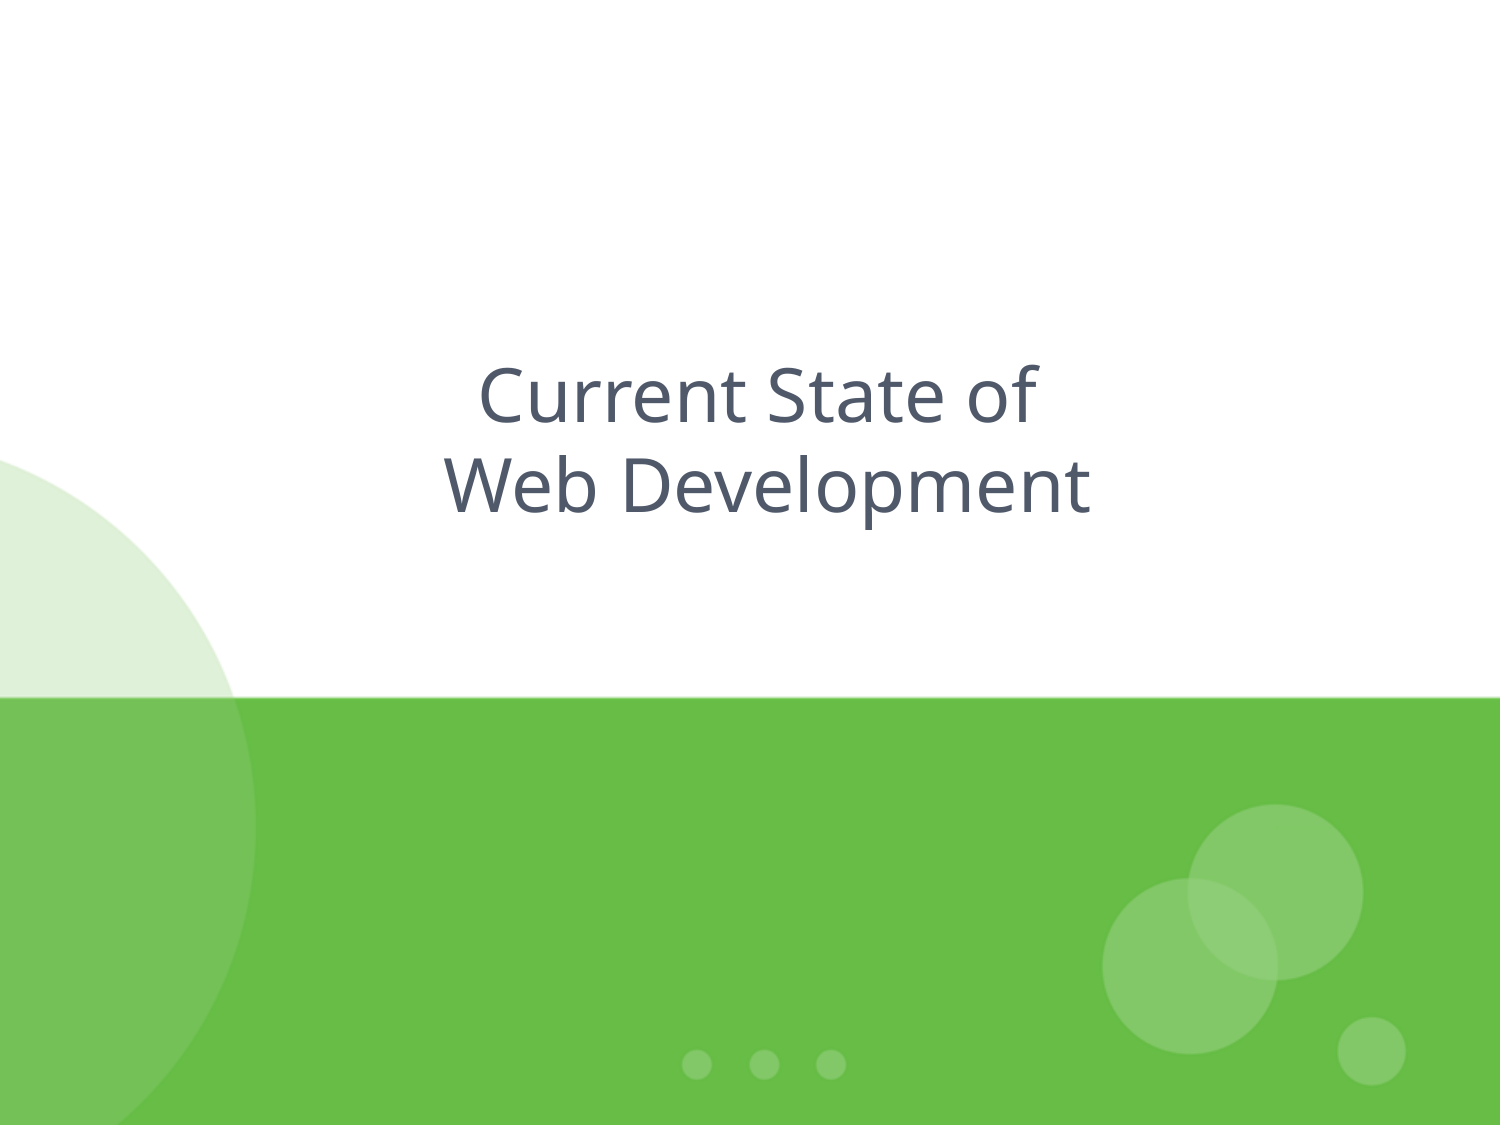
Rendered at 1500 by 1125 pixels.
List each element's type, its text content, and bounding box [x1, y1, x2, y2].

title Current State of Web Development [237, 349, 1313, 526]
picture [0, 65, 1500, 1125]
